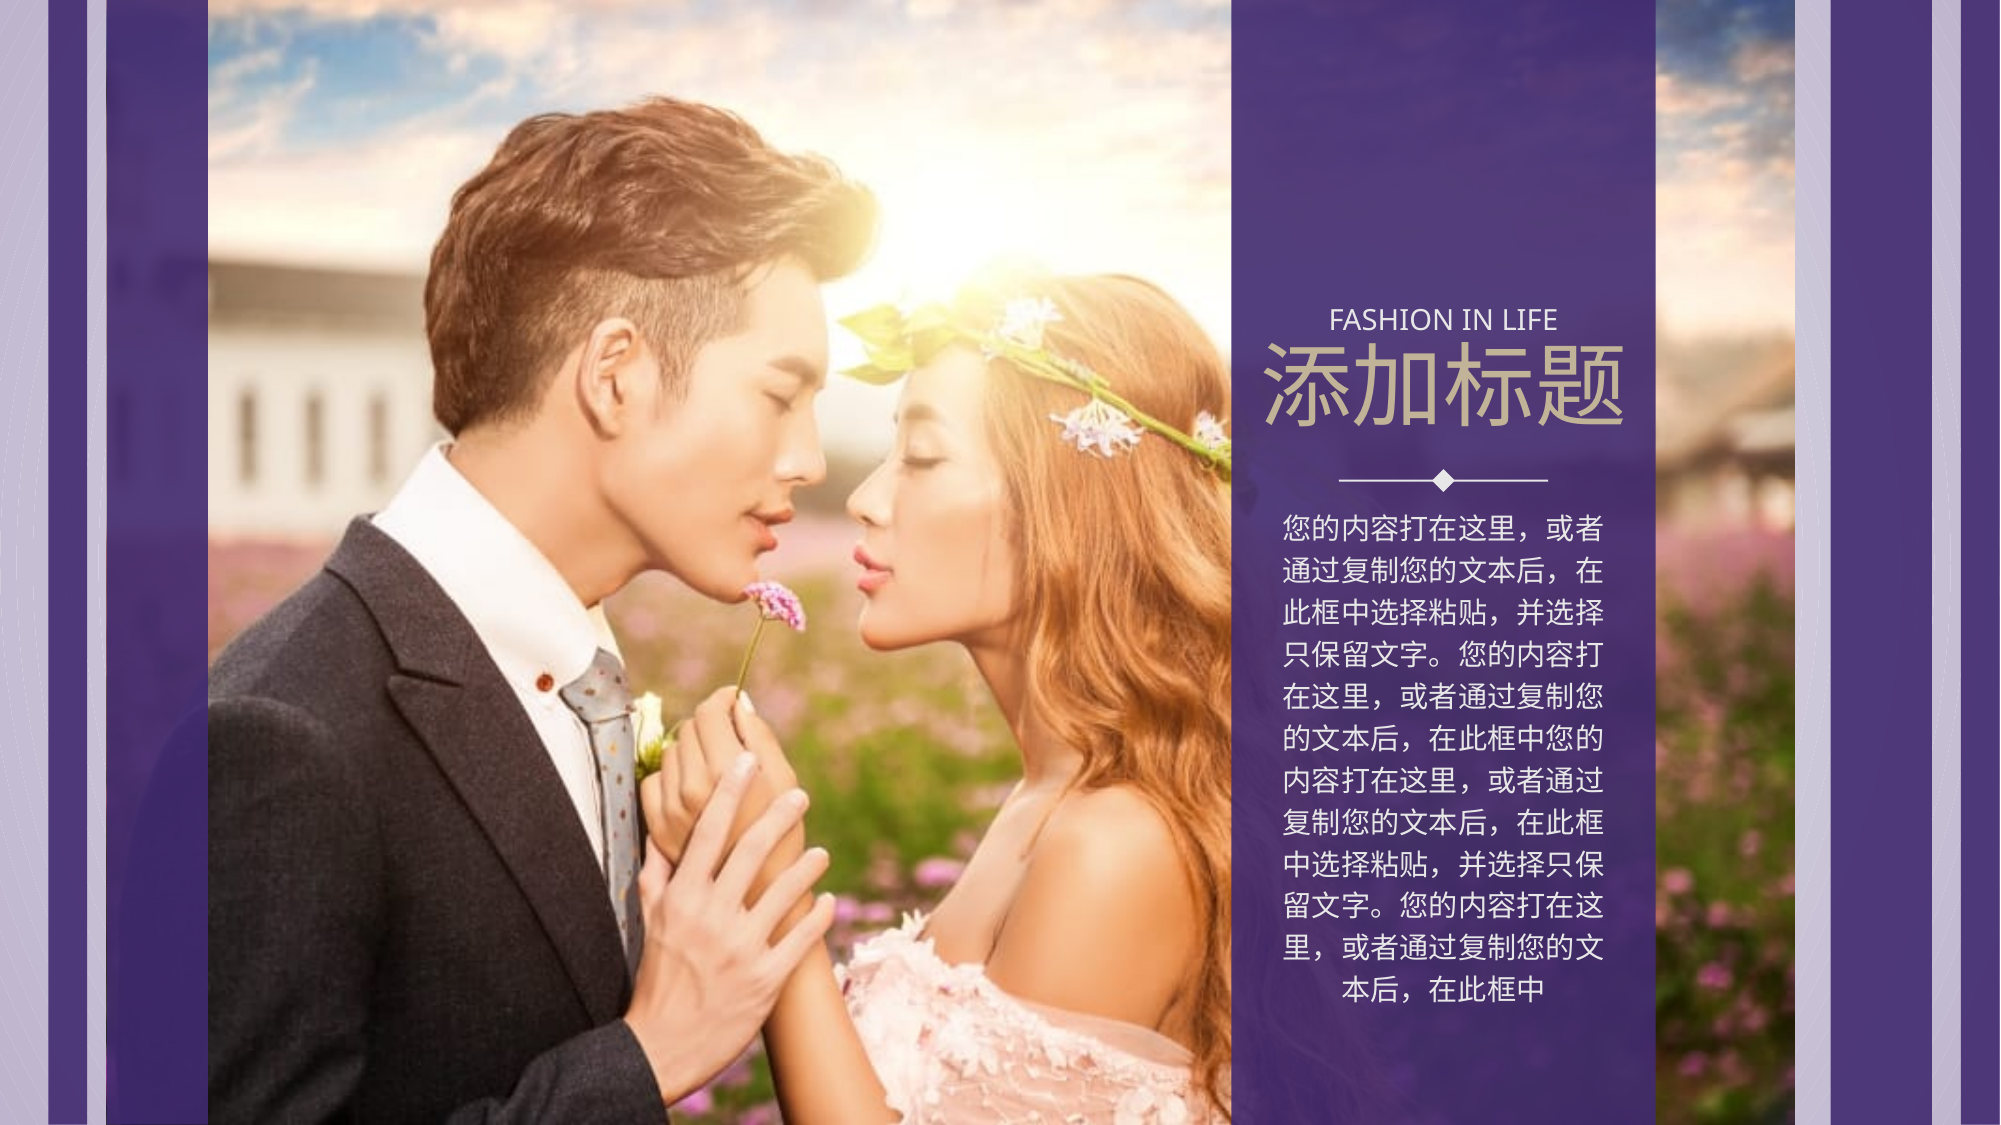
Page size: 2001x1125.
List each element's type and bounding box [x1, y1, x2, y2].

text_box [1960, 0, 2000, 1125]
picture [106, 0, 1795, 1125]
text_box [1830, 0, 1932, 1125]
text_box [48, 0, 88, 1125]
text_box [1252, 294, 1635, 1015]
